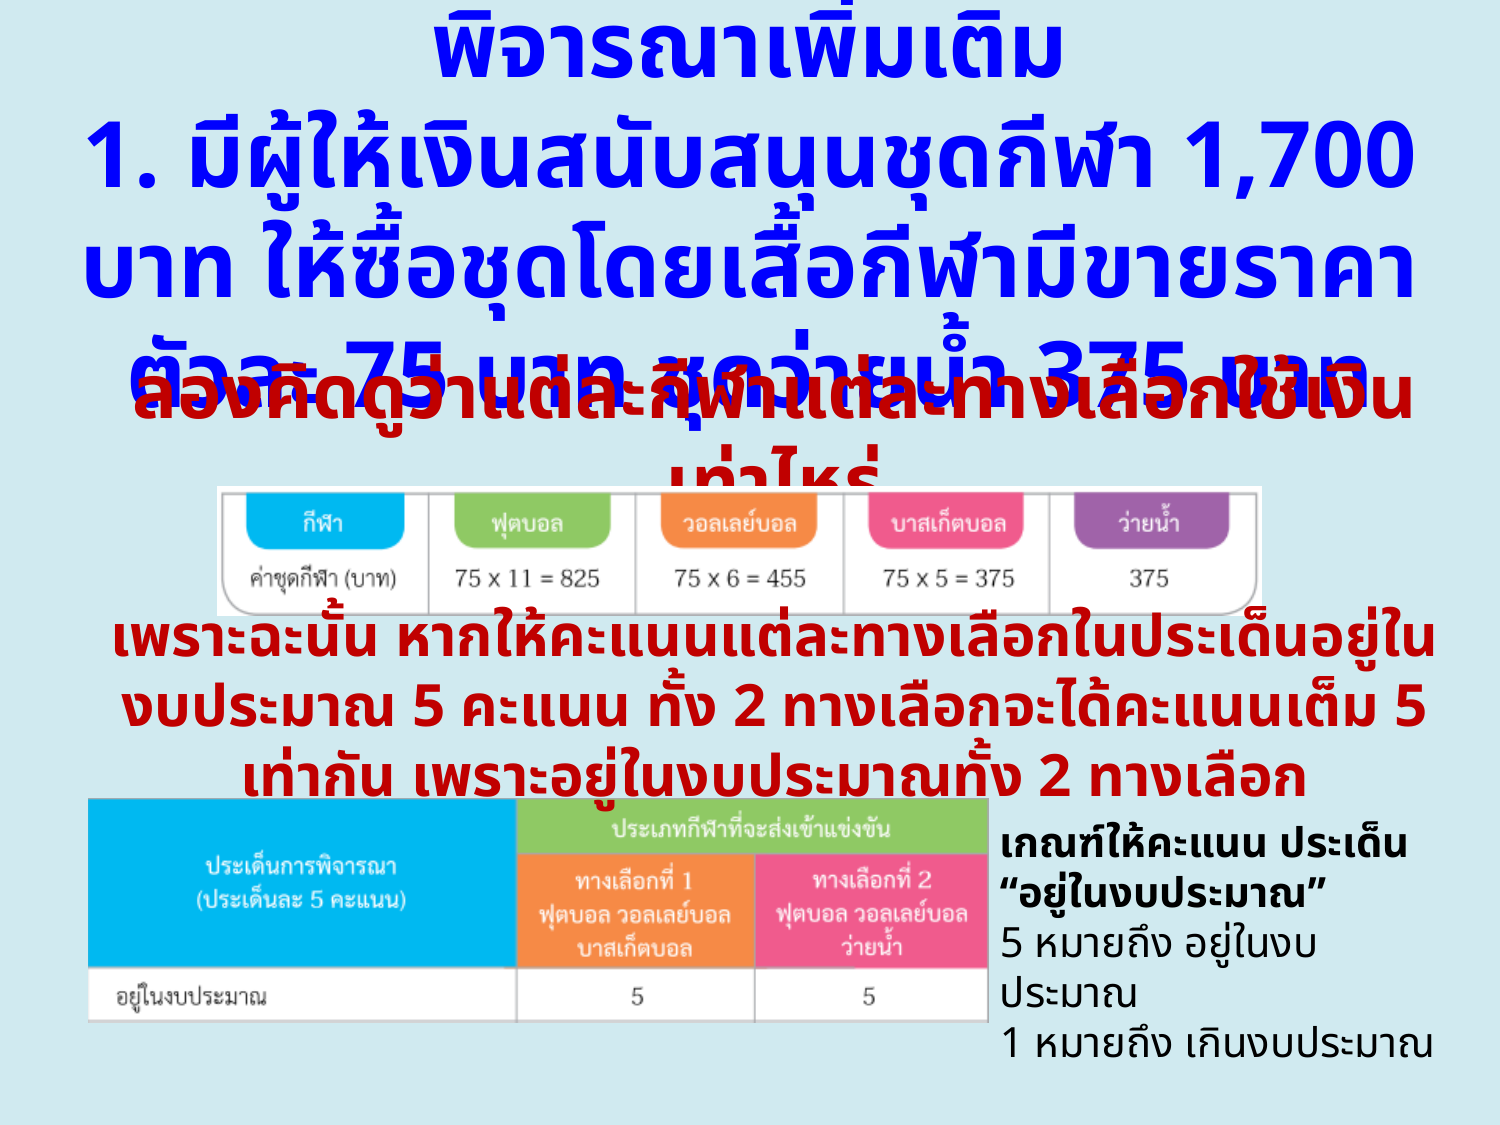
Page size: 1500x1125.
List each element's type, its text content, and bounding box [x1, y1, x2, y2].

text_box [112, 1, 1388, 243]
title พิจารณาเพิ่มเติม 1. มีผู้ให้เงินสนับสนุนชุดกีฬา 1,700 บาท ให้ซื้อชุดโดยเสื้อกีฬามีขายราคาตัวละ 75 บาท ชุดว่ายน้ำ 375 บาท [47, 66, 1453, 457]
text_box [71, 643, 1478, 1026]
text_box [71, 373, 1478, 616]
